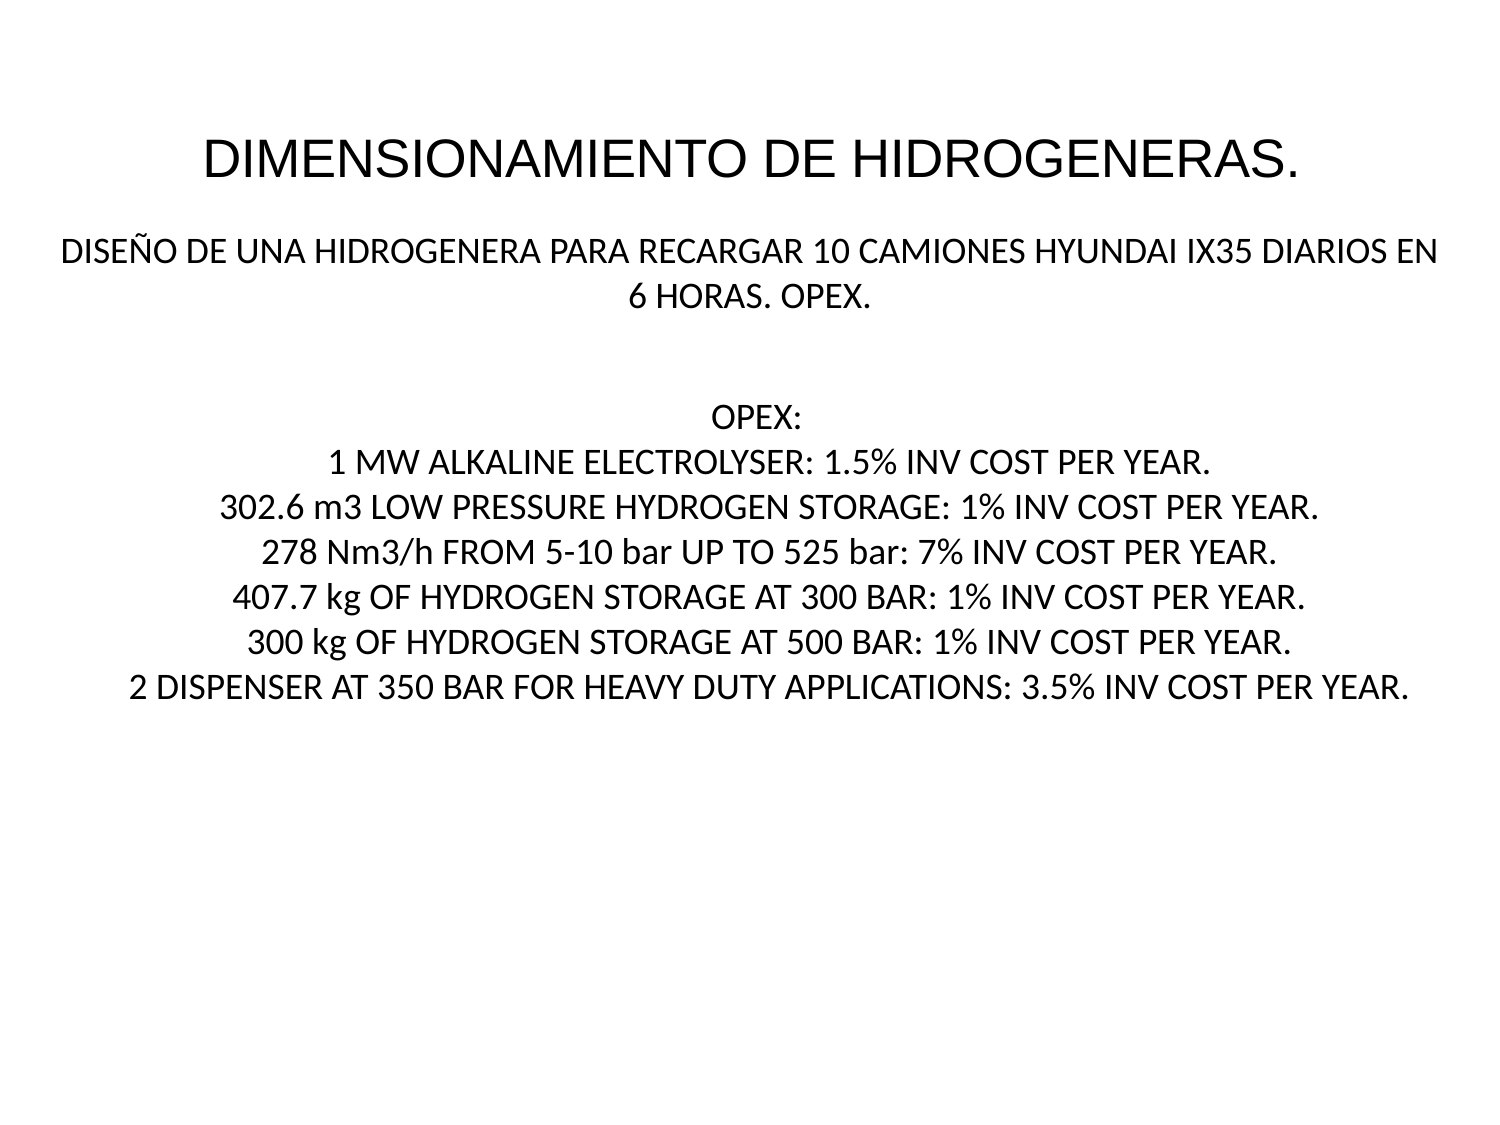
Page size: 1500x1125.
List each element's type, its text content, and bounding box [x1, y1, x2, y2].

text_box OPEX: 1 MW ALKALINE ELECTROLYSER: 1.5% INV COST PER YEAR. 302.6 m3 LOW PRESSURE HYDROGEN STORAGE: 1% INV COST PER YEAR. 278 Nm3/h FROM 5-10 bar UP TO 525 bar: 7% INV COST PER YEAR. 407.7 kg OF HYDROGEN STORAGE AT 300 BAR: 1% INV COST PER YEAR. 300 kg OF HYDROGEN STORAGE AT 500 BAR: 1% INV COST PER YEAR. 2 DISPENSER AT 350 BAR FOR HEAVY DUTY APPLICATIONS: 3.5% INV COST PER YEAR. [42, 384, 1472, 760]
text_box DISEÑO DE UNA HIDROGENERA PARA RECARGAR 10 CAMIONES HYUNDAI IX35 DIARIOS EN 6 HORAS. OPEX. [35, 218, 1465, 324]
text_box DIMENSIONAMIENTO DE HIDROGENERAS. [1, 130, 1500, 190]
